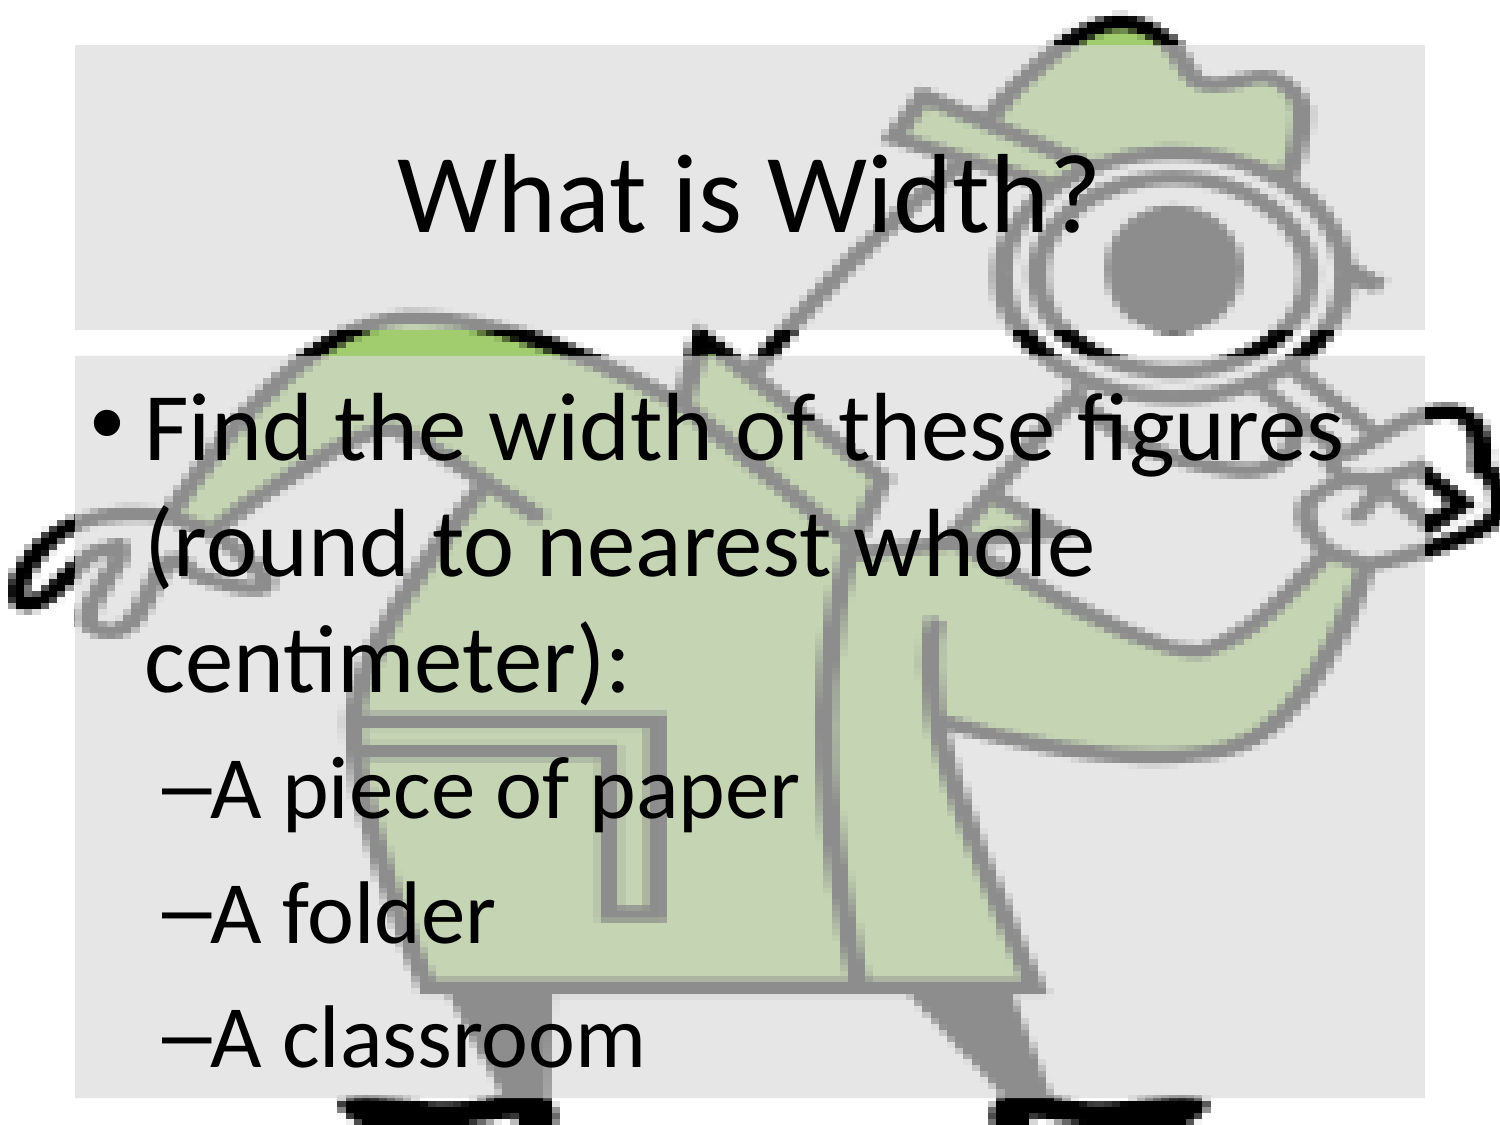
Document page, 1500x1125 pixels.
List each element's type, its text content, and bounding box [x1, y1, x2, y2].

title What is Width? [75, 45, 1425, 330]
list Find the width of these figures (round to nearest whole centimeter): A piece of paper A folder A classroom [75, 355, 1425, 1099]
